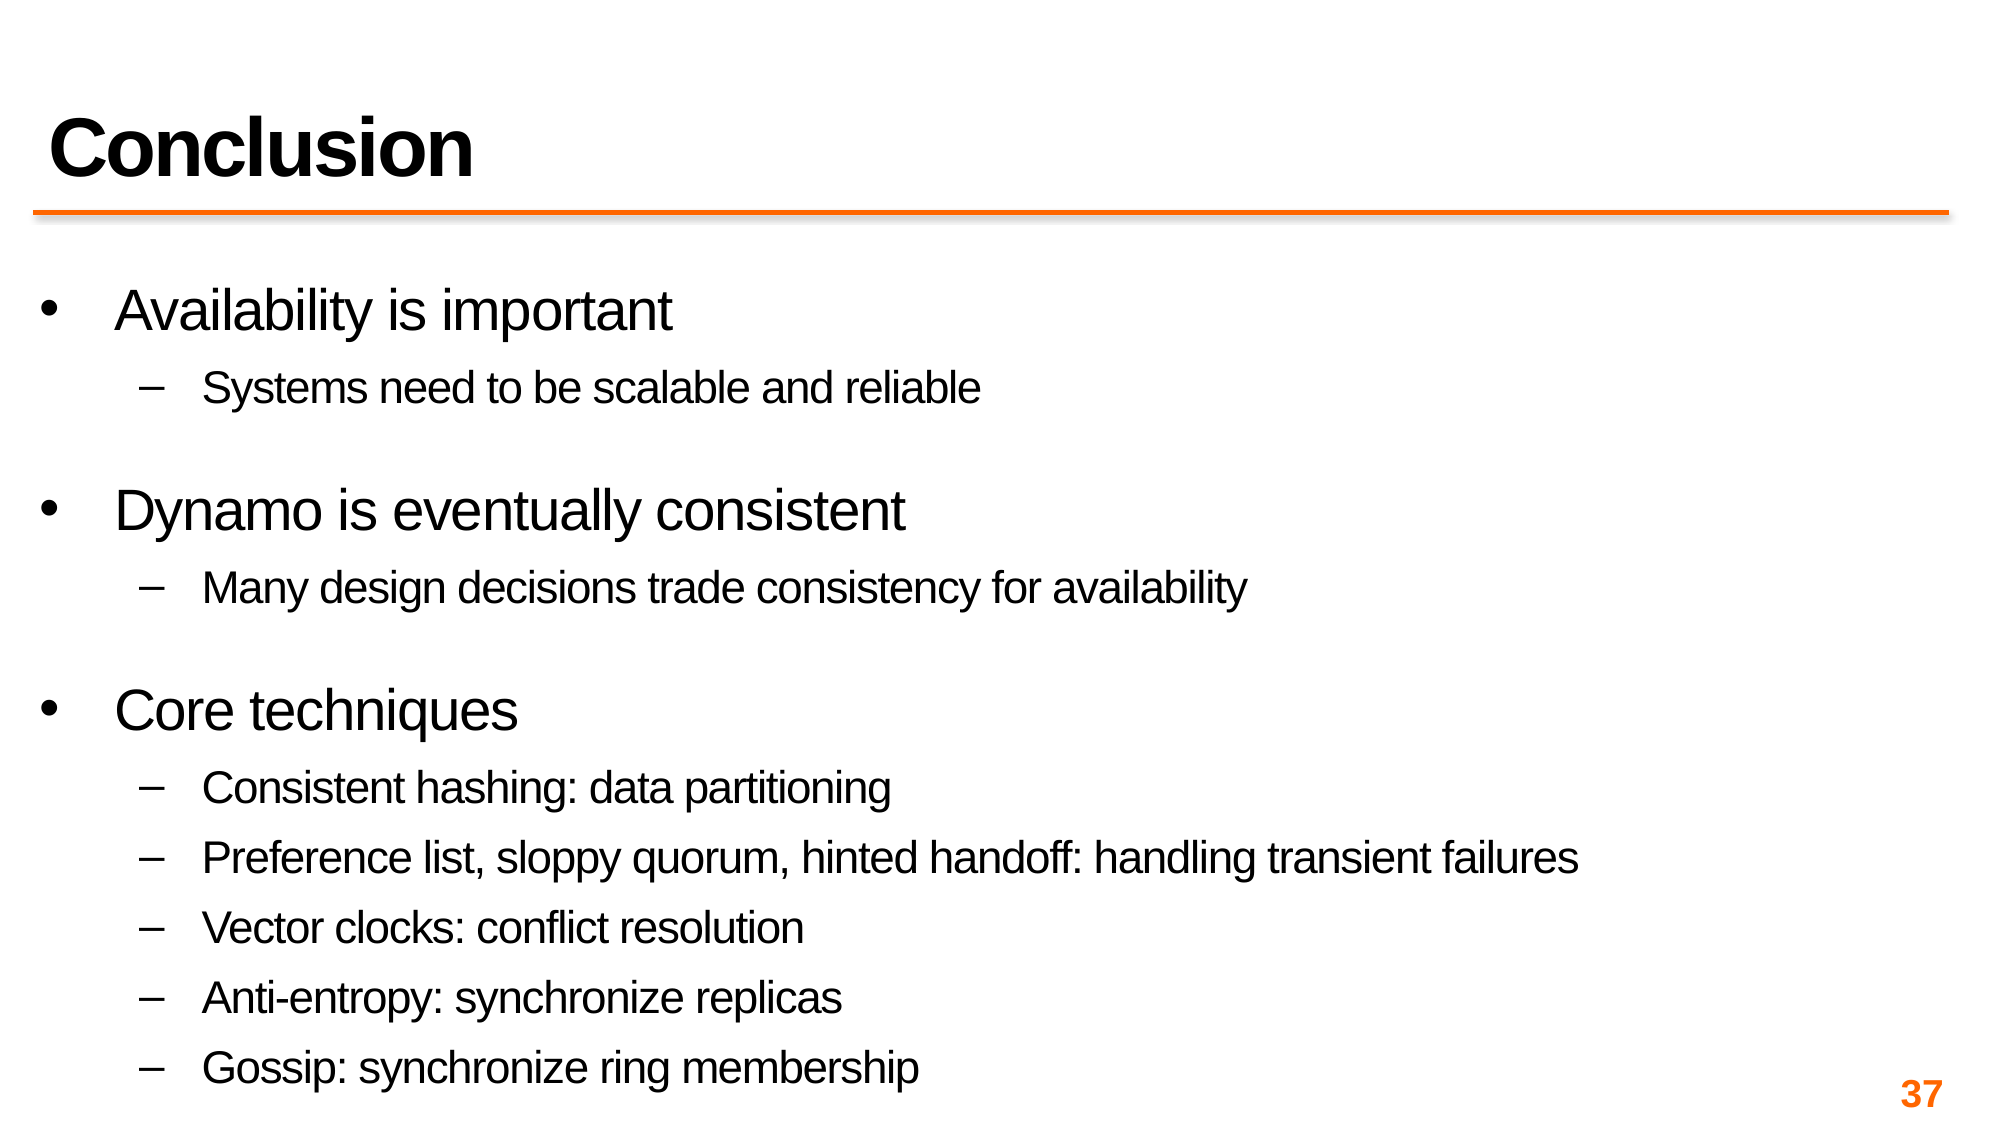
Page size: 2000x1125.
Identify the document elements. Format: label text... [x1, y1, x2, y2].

slide_number 37 [1482, 1074, 1950, 1110]
list Availability is important Systems need to be scalable and reliable Dynamo is eventually consistent Many design decisions trade consistency for availability Core techniques Consistent hashing: data partitioning Preference list, sloppy quorum, hinted handoff: handling transient failures Vector clocks: conflict resolution Anti-entropy: synchronize replicas Gossip: synchronize ring membership [33, 252, 1950, 1061]
title Conclusion [33, 24, 1950, 201]
